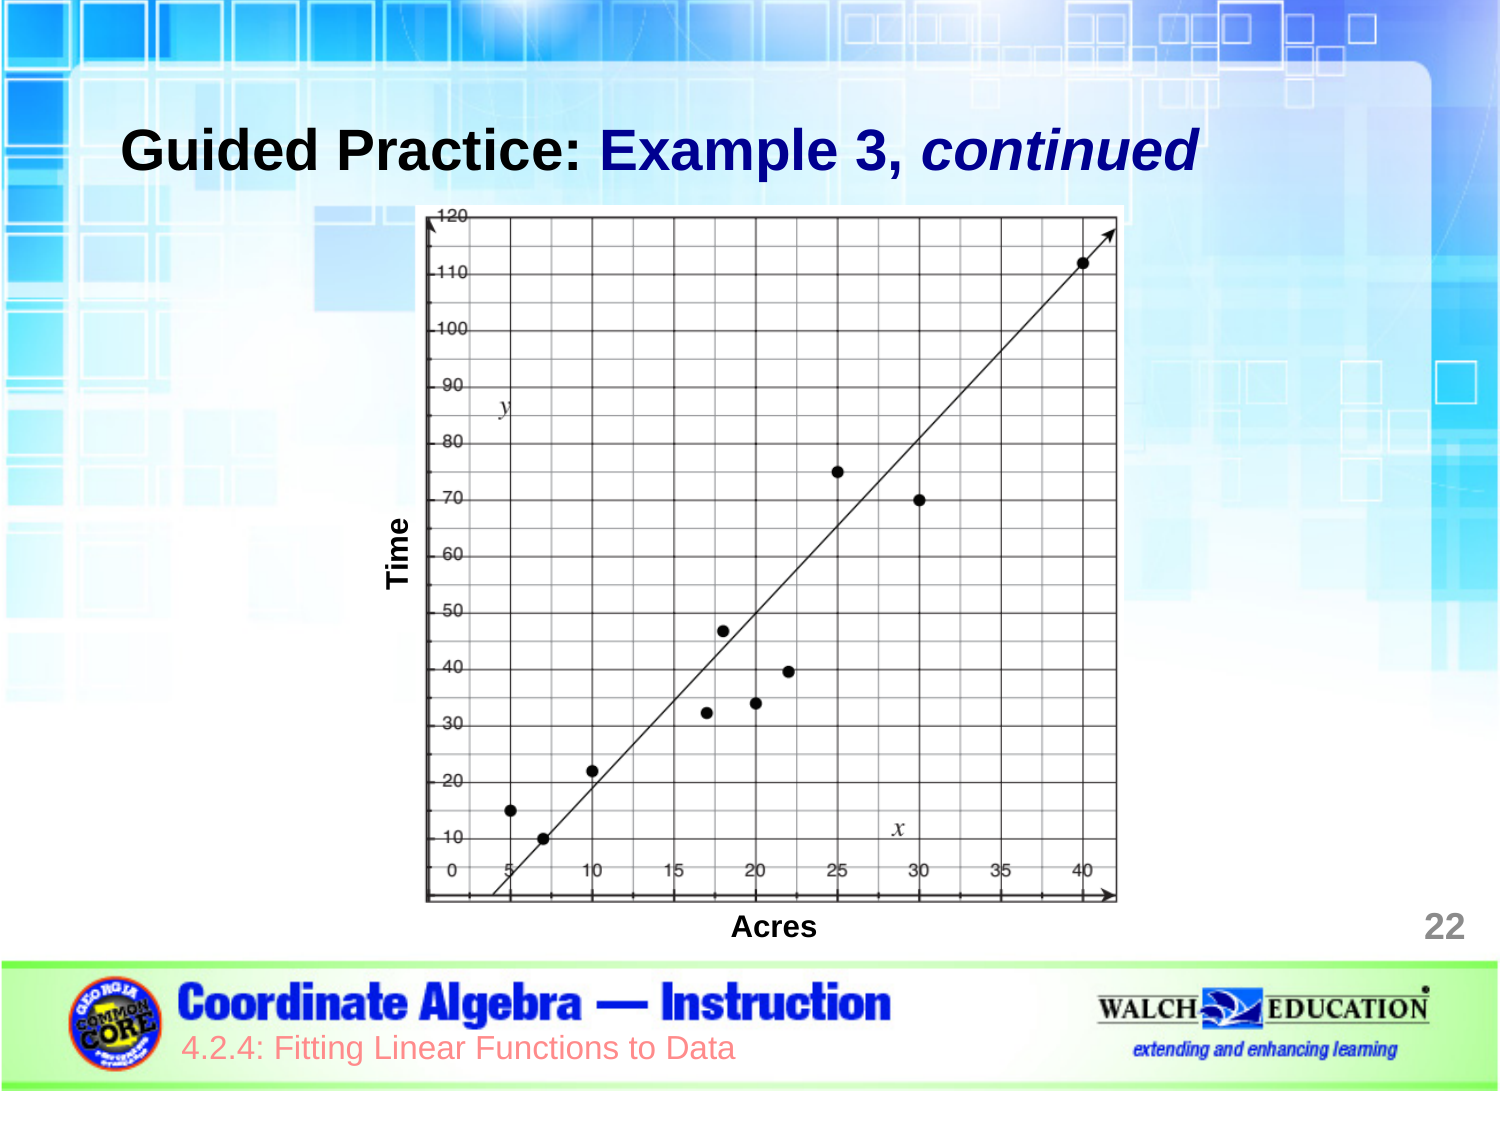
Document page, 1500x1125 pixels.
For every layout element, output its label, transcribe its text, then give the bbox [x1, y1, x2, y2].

slide_number 22 [1361, 901, 1481, 949]
text_box Time [369, 218, 409, 890]
footer 4.2.4: Fitting Linear Functions to Data [166, 1024, 1080, 1069]
text_box Acres [427, 914, 1122, 951]
picture [1, 0, 1500, 1091]
subtitle Guided Practice: Example 3, continued [105, 105, 1394, 925]
